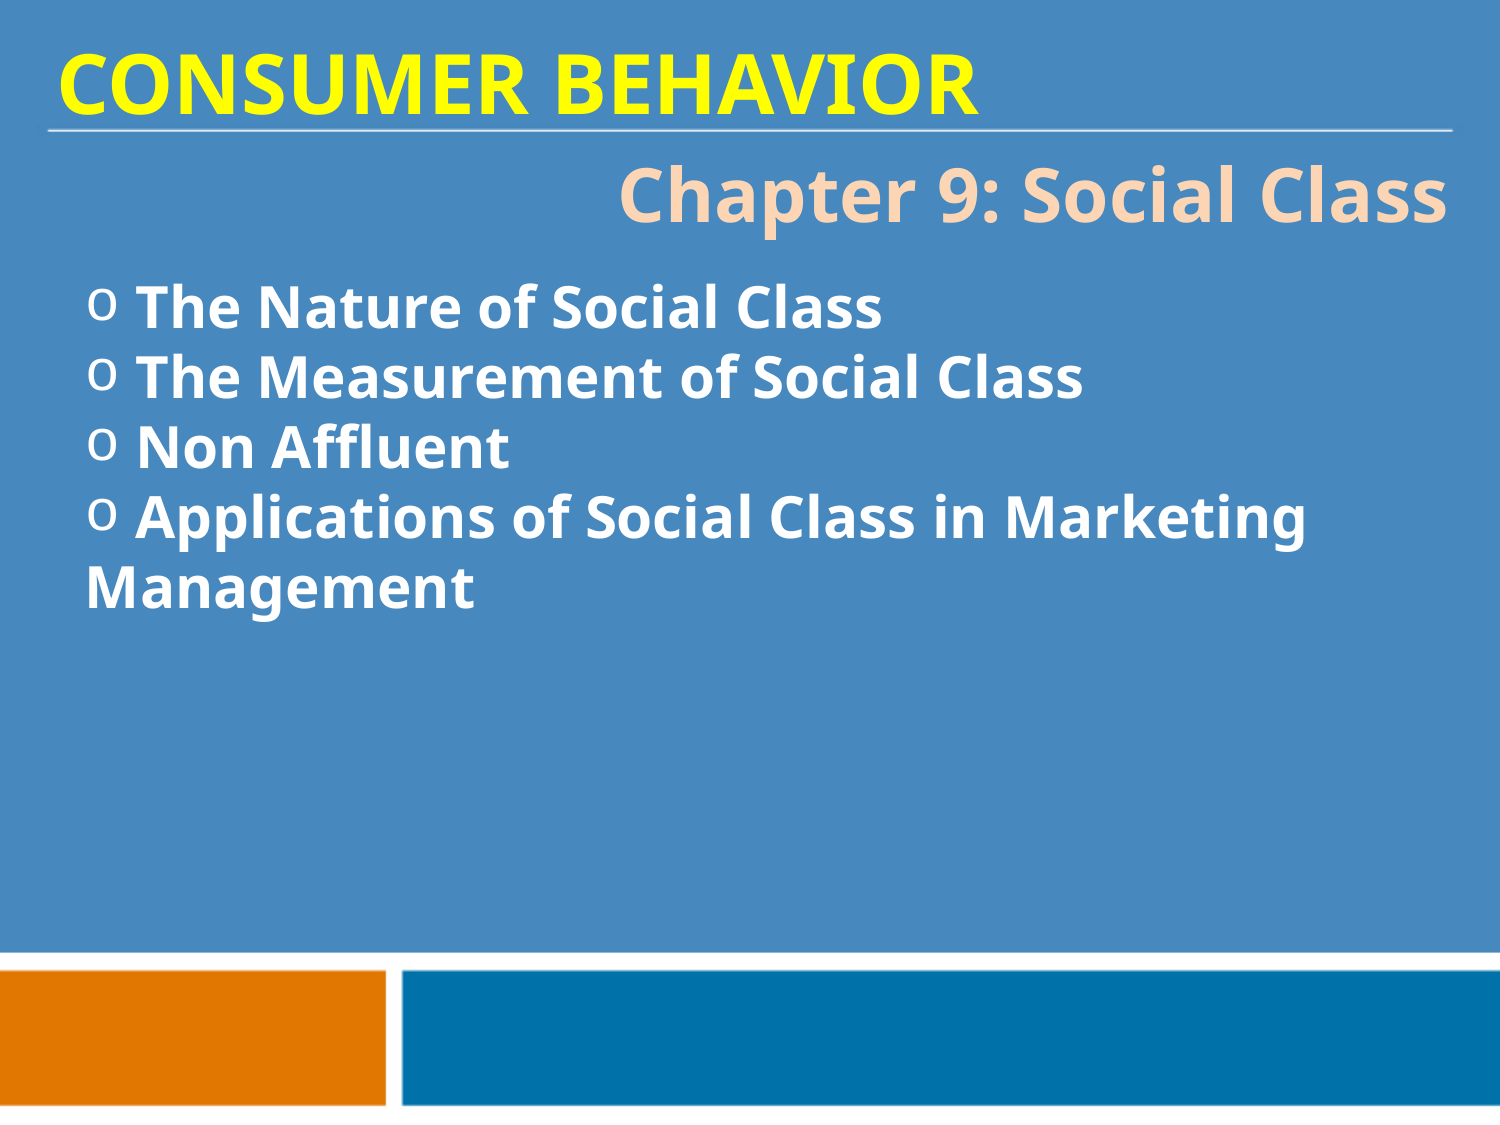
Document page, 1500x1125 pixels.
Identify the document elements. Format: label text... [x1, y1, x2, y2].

text_box Chapter 9: Social Class [0, 140, 1464, 246]
text_box CONSUMER BEHAVIOR [41, 23, 1459, 124]
text_box The Nature of Social Class The Measurement of Social Class Non Affluent Applications of Social Class in Marketing Management [70, 262, 1454, 628]
picture [0, 0, 1500, 1125]
